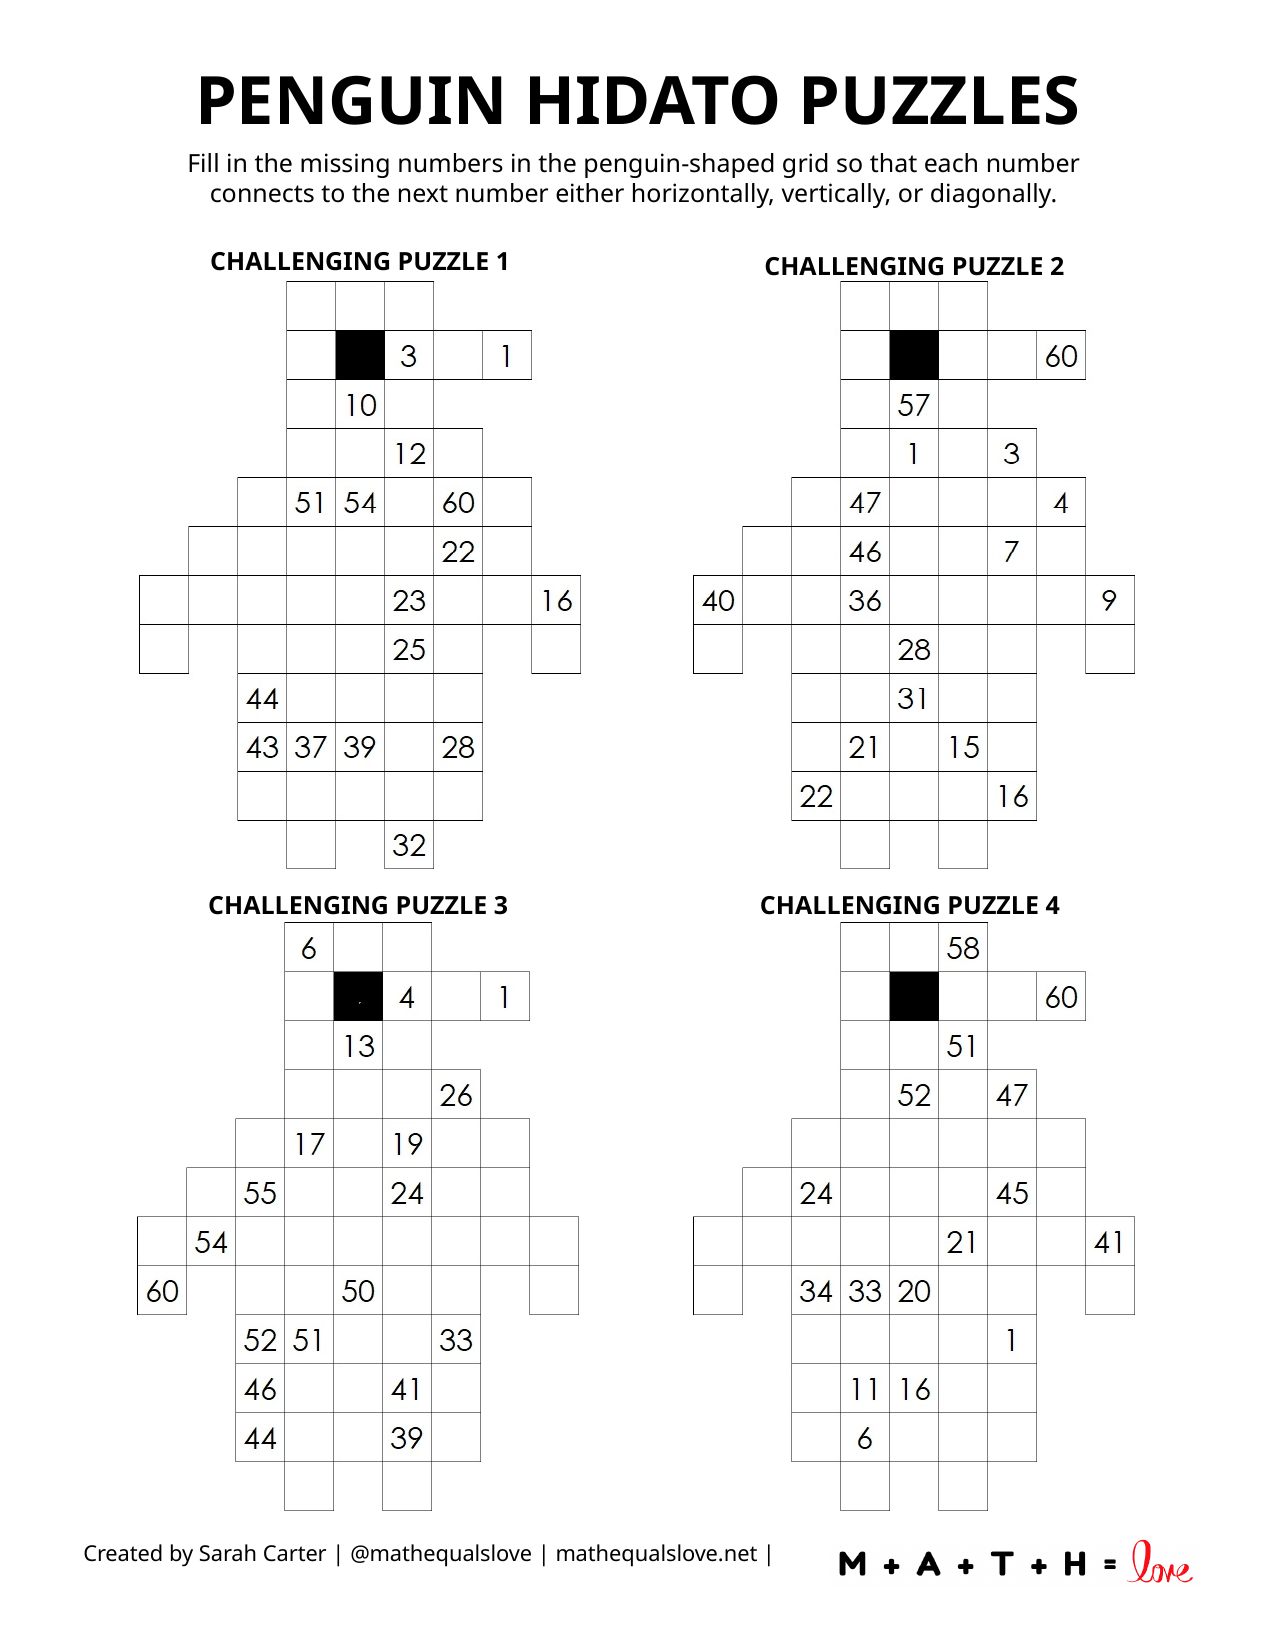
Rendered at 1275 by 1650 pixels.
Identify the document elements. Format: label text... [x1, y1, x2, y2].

text_box Created by Sarah Carter | @mathequalslove | mathequalslove.net | [68, 1532, 986, 1574]
text_box CHALLENGING PUZZLE 2 [674, 249, 1155, 301]
picture [136, 922, 579, 1511]
text_box CHALLENGING PUZZLE 3 [118, 889, 598, 941]
picture [826, 1536, 1203, 1588]
text_box CHALLENGING PUZZLE 1 [120, 245, 600, 297]
text_box PENGUIN HIDATO PUZZLES [66, 50, 1211, 140]
picture [693, 280, 1136, 870]
text_box CHALLENGING PUZZLE 4 [670, 889, 1150, 941]
picture [139, 280, 581, 870]
text_box Fill in the missing numbers in the penguin-shaped grid so that each number connects to the next number either horizontally, vertically, or diagonally. [0, 140, 1275, 216]
picture [693, 922, 1136, 1511]
